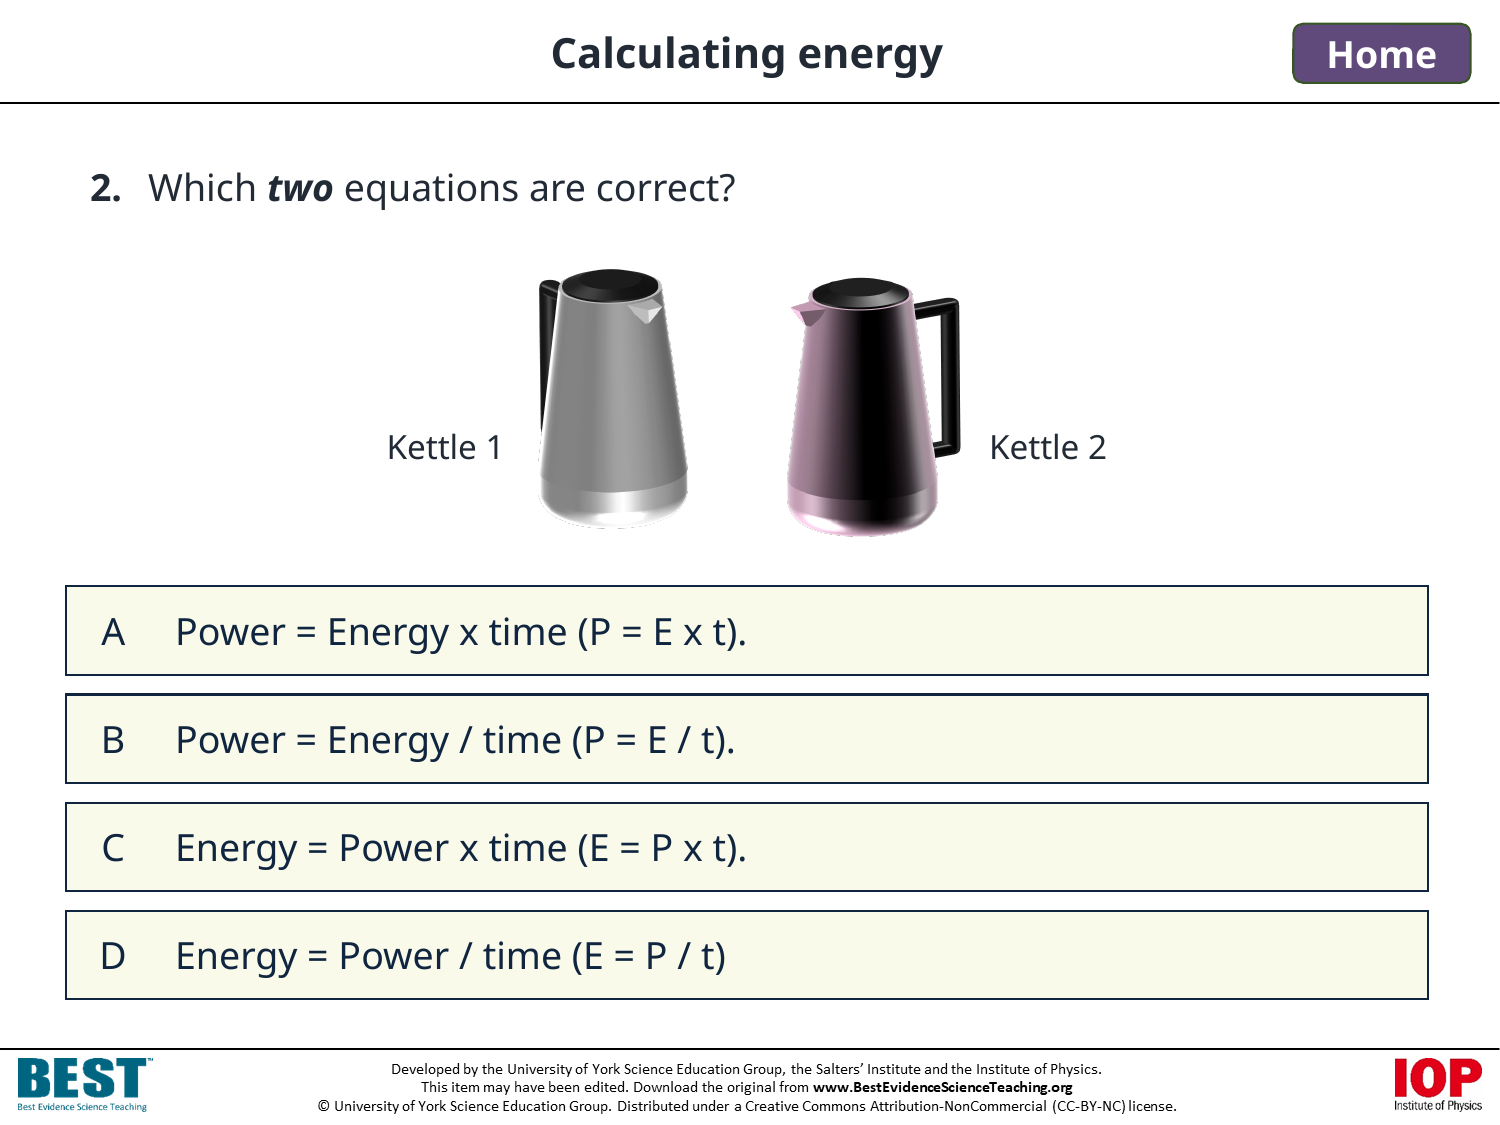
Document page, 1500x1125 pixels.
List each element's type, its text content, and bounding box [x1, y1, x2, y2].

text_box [65, 910, 1429, 1000]
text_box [65, 802, 1429, 892]
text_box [65, 694, 1429, 784]
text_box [363, 252, 1140, 552]
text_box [65, 586, 1429, 675]
picture [0, 102, 1500, 1125]
text_box Calculating energy [23, 4, 1471, 99]
text_box Home [1292, 22, 1472, 84]
